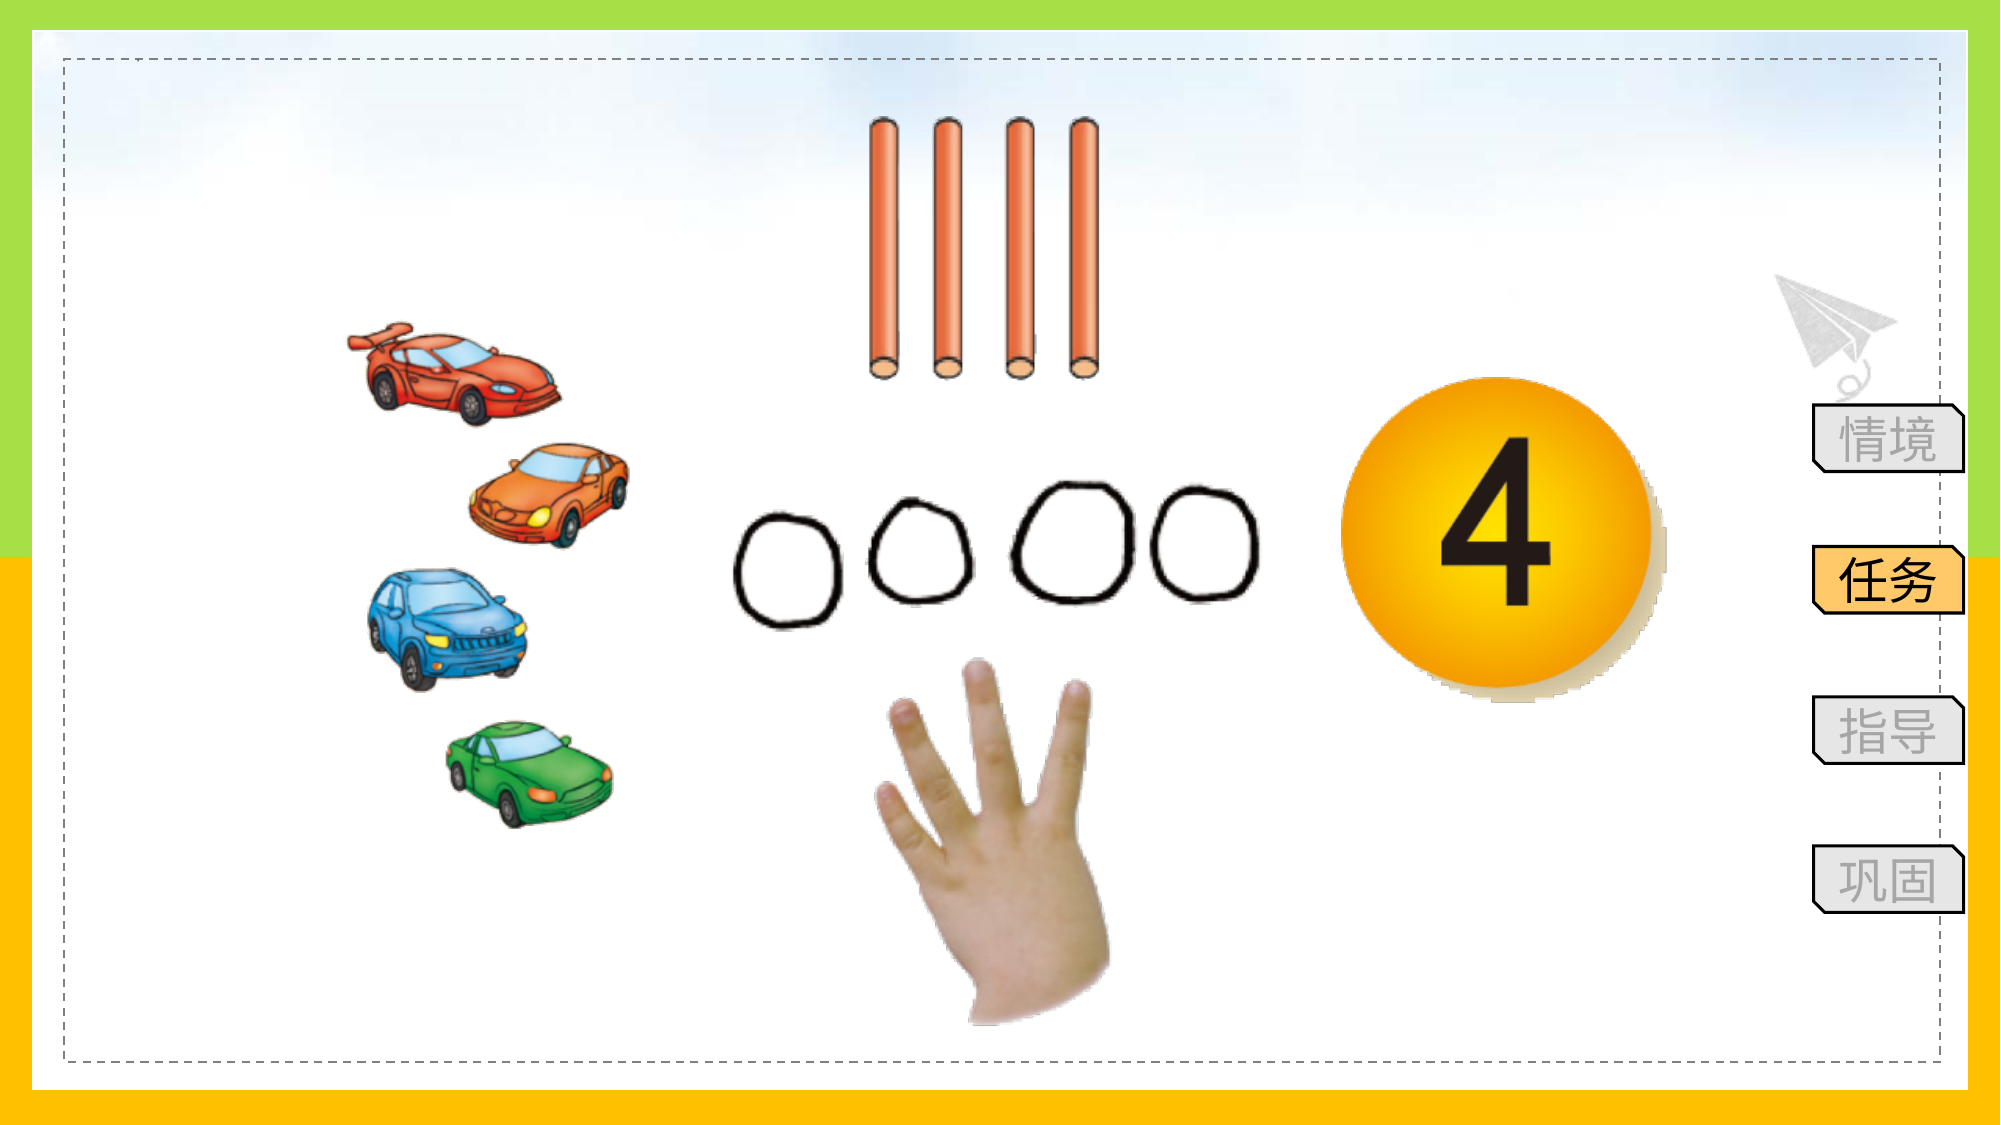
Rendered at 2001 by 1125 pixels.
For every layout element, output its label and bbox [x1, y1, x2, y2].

text_box [1706, 236, 1964, 913]
picture [34, 32, 1966, 1088]
